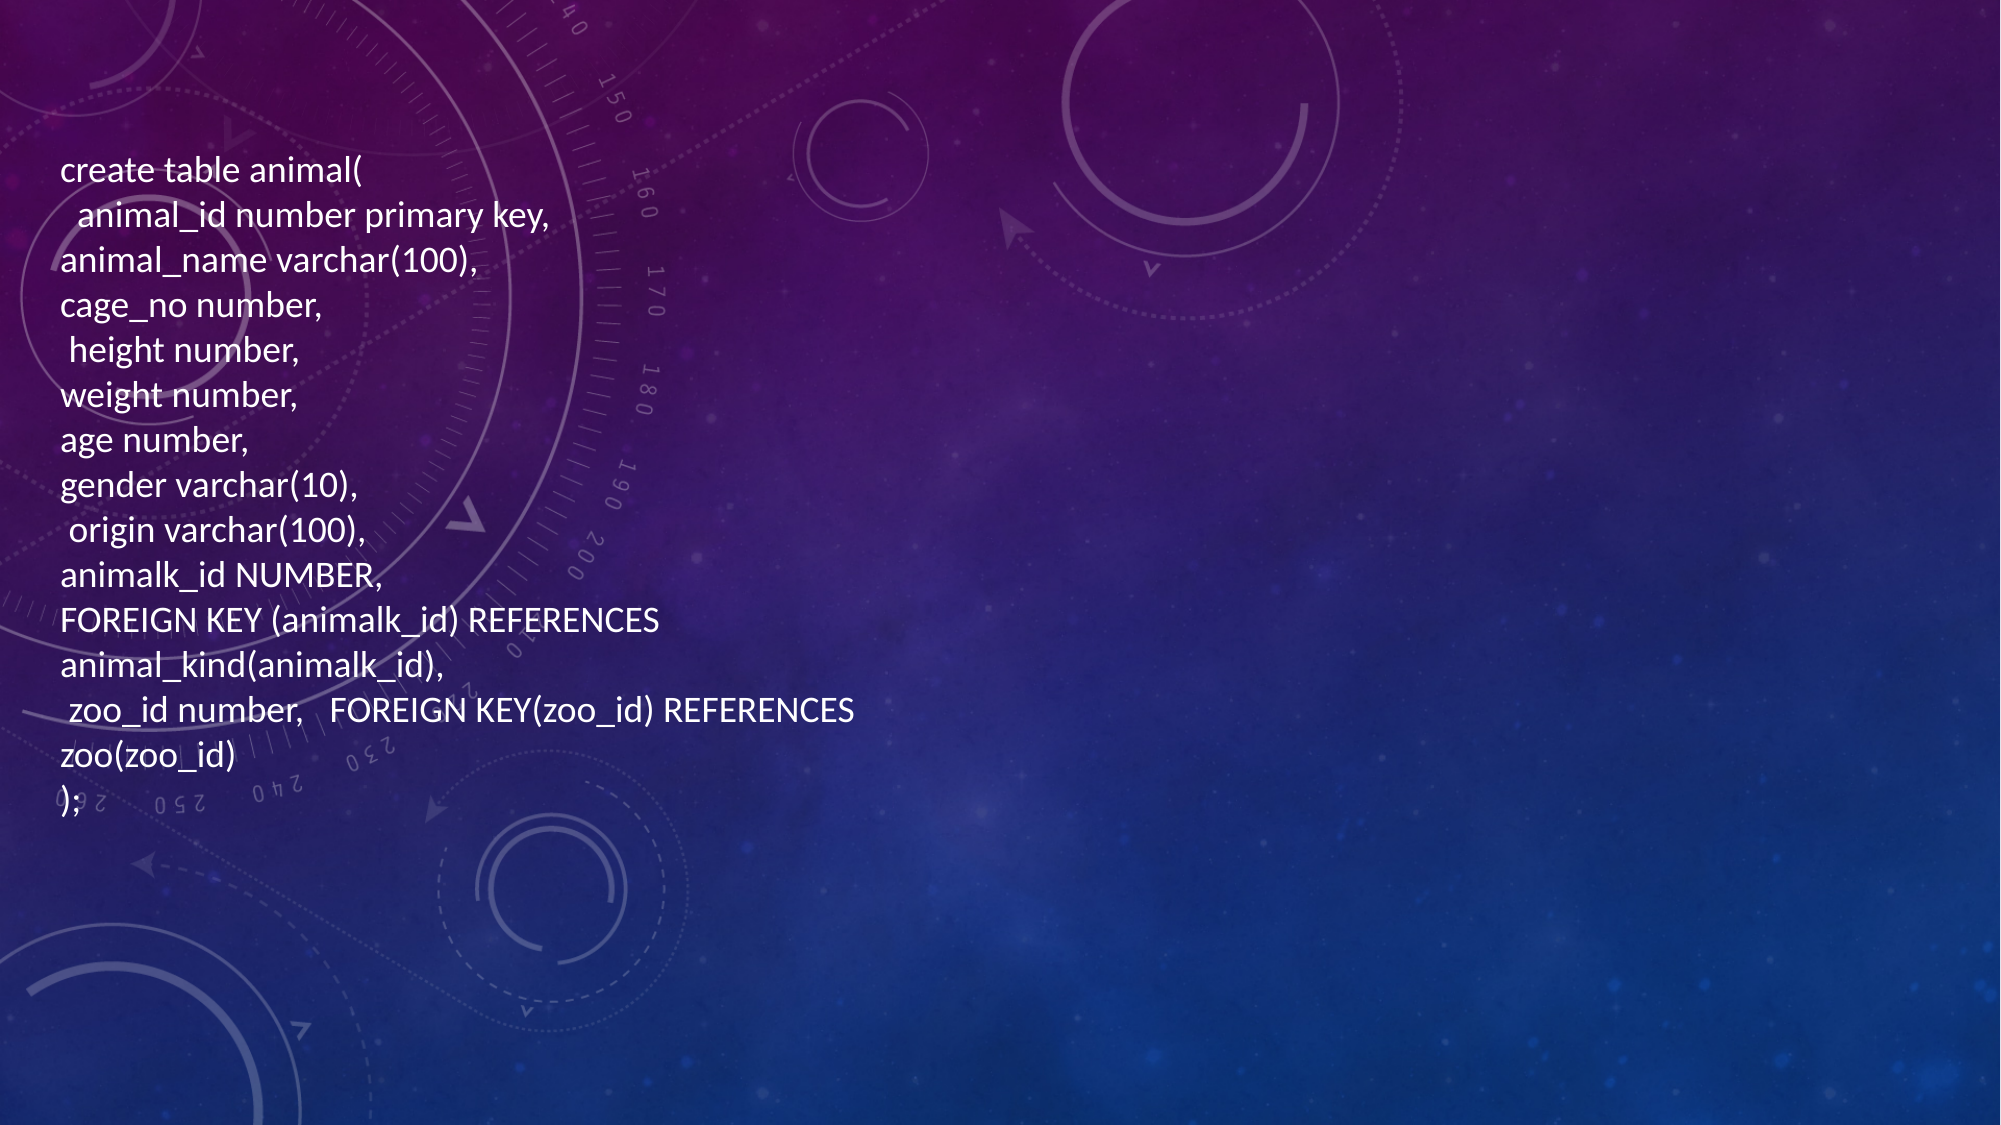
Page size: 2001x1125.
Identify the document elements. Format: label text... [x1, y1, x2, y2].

text_box create table animal( animal_id number primary key, animal_name varchar(100), cage_no number, height number, weight number, age number, gender varchar(10), origin varchar(100), animalk_id NUMBER, FOREIGN KEY (animalk_id) REFERENCES animal_kind(animalk_id), zoo_id number, FOREIGN KEY(zoo_id) REFERENCES zoo(zoo_id) ); [45, 137, 1046, 873]
picture [0, 0, 2001, 1125]
